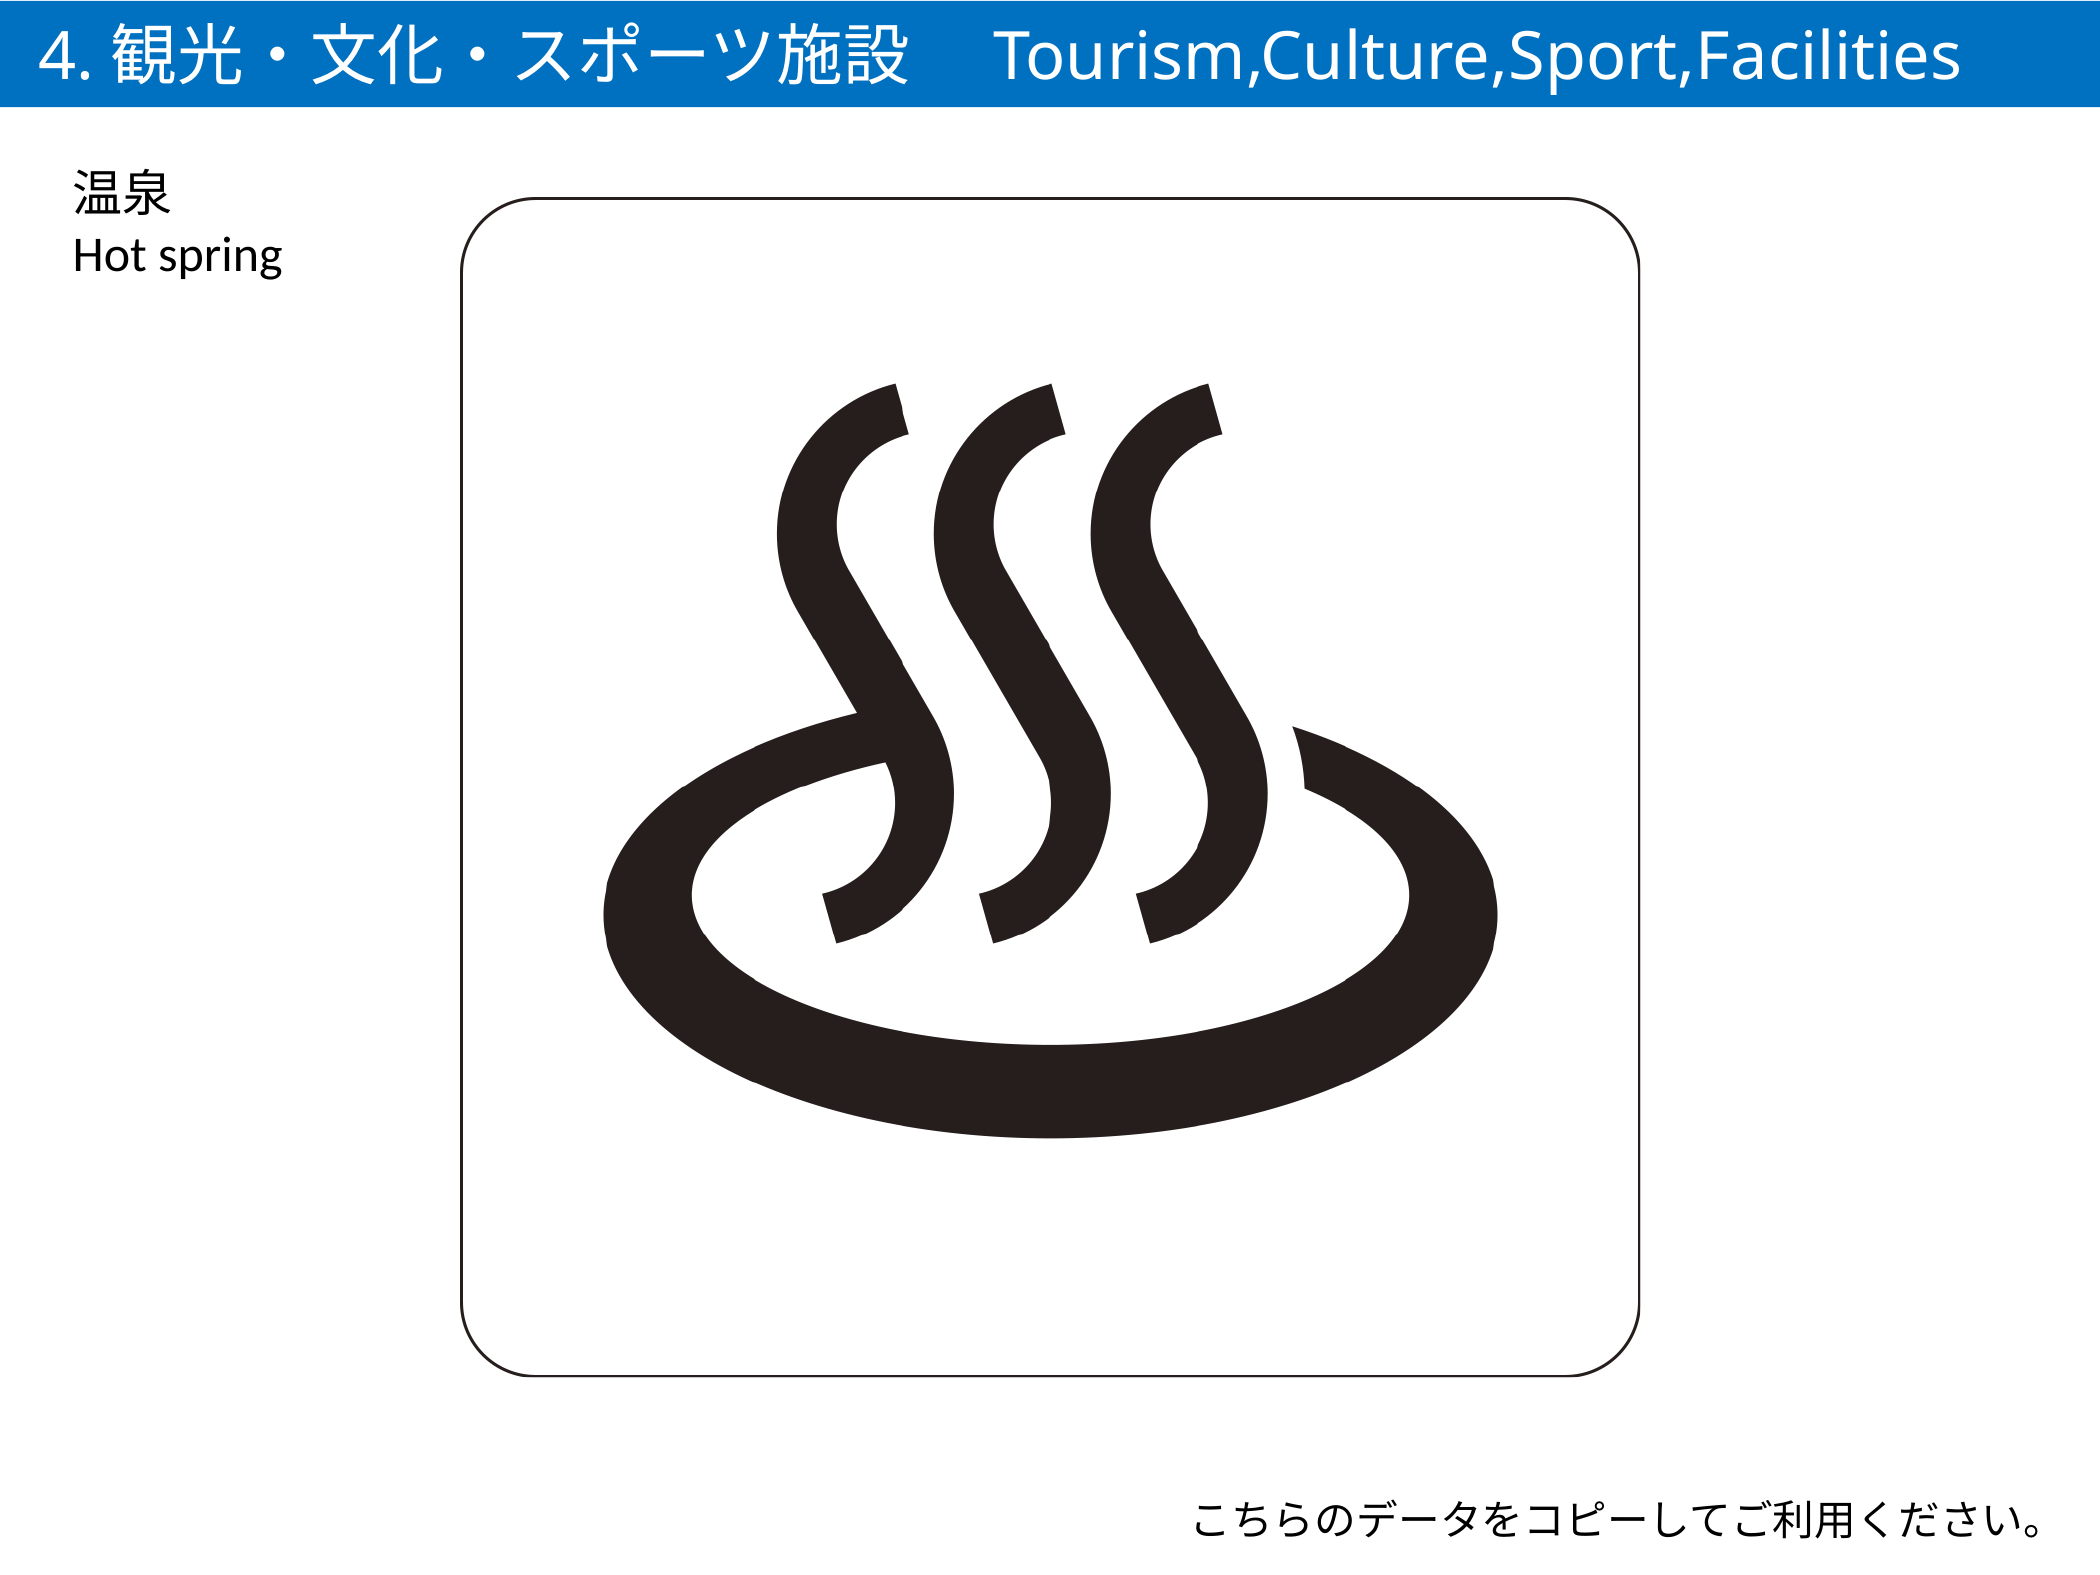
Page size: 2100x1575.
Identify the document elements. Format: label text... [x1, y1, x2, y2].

text_box 温泉 Hot spring [57, 153, 298, 289]
text_box こちらのデータをコピーしてご利用ください。 [1174, 1486, 2081, 1552]
text_box 4.観光・文化・スポーツ施設 Tourism,Culture,Sport,Facilities [23, 5, 1979, 101]
text_box [0, 0, 2100, 108]
picture [459, 196, 1641, 1378]
